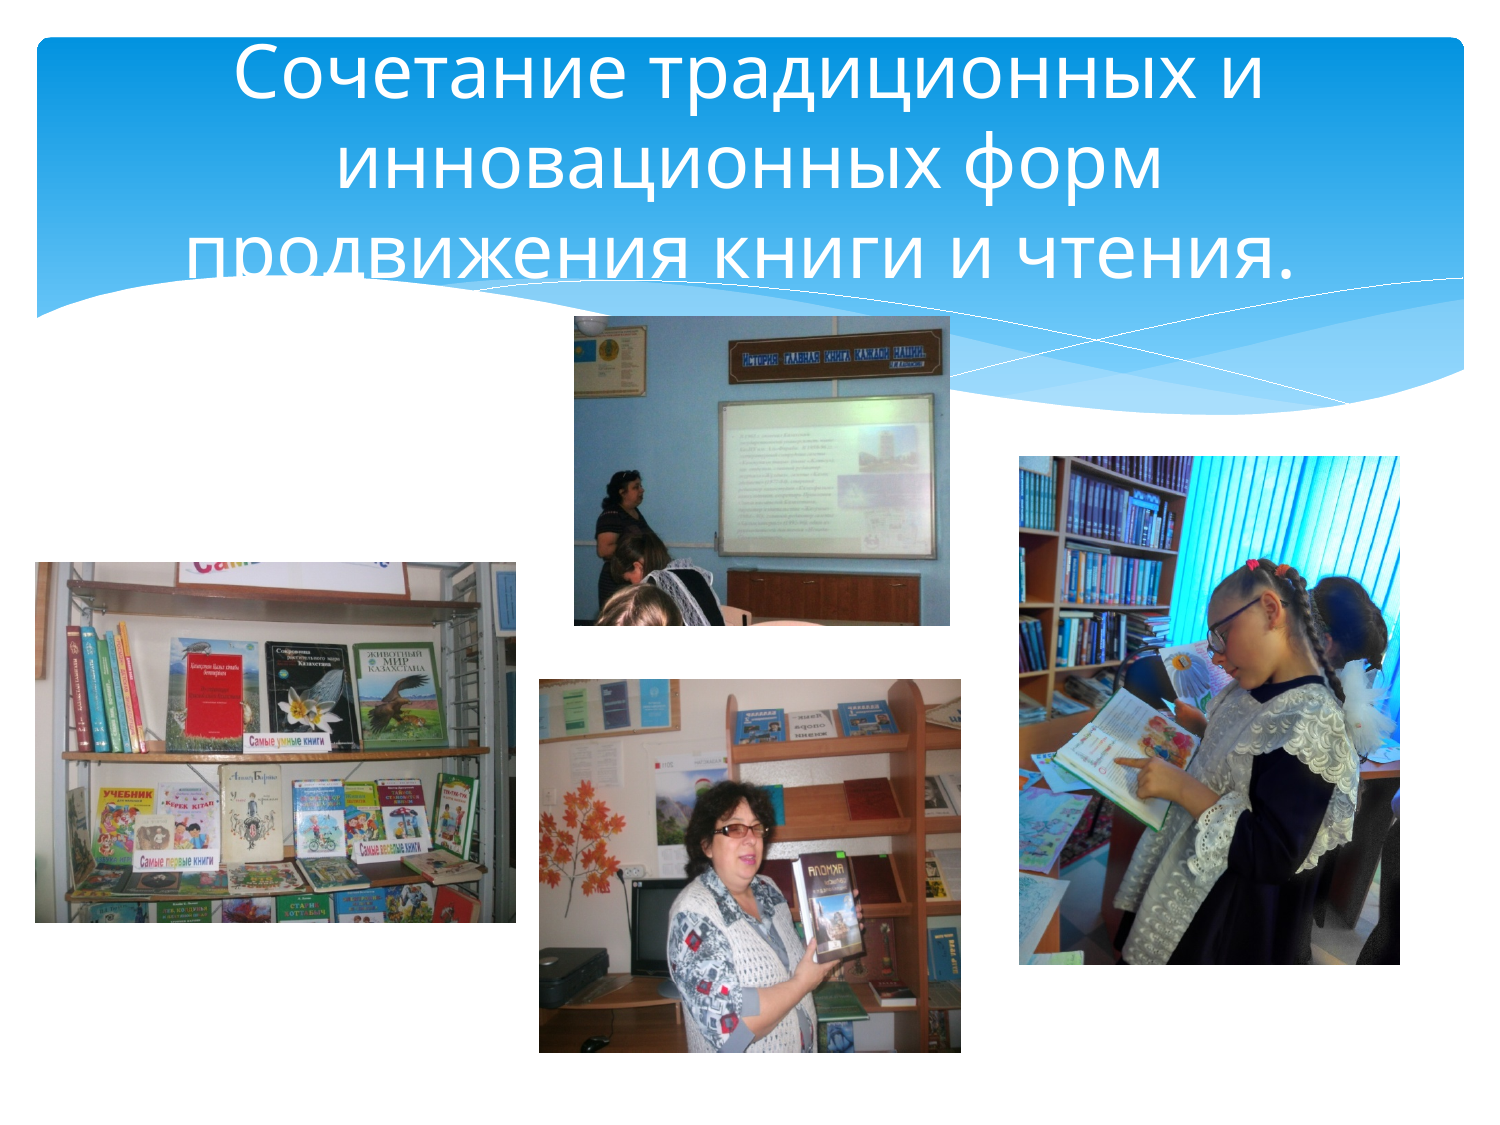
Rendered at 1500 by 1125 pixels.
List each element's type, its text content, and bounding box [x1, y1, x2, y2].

picture [242, 44, 276, 55]
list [573, 316, 950, 626]
picture [538, 679, 962, 1053]
picture [34, 562, 516, 924]
picture [1019, 456, 1401, 965]
title Сочетание традиционных и инновационных форм продвижения книги и чтения. [75, 55, 1425, 261]
